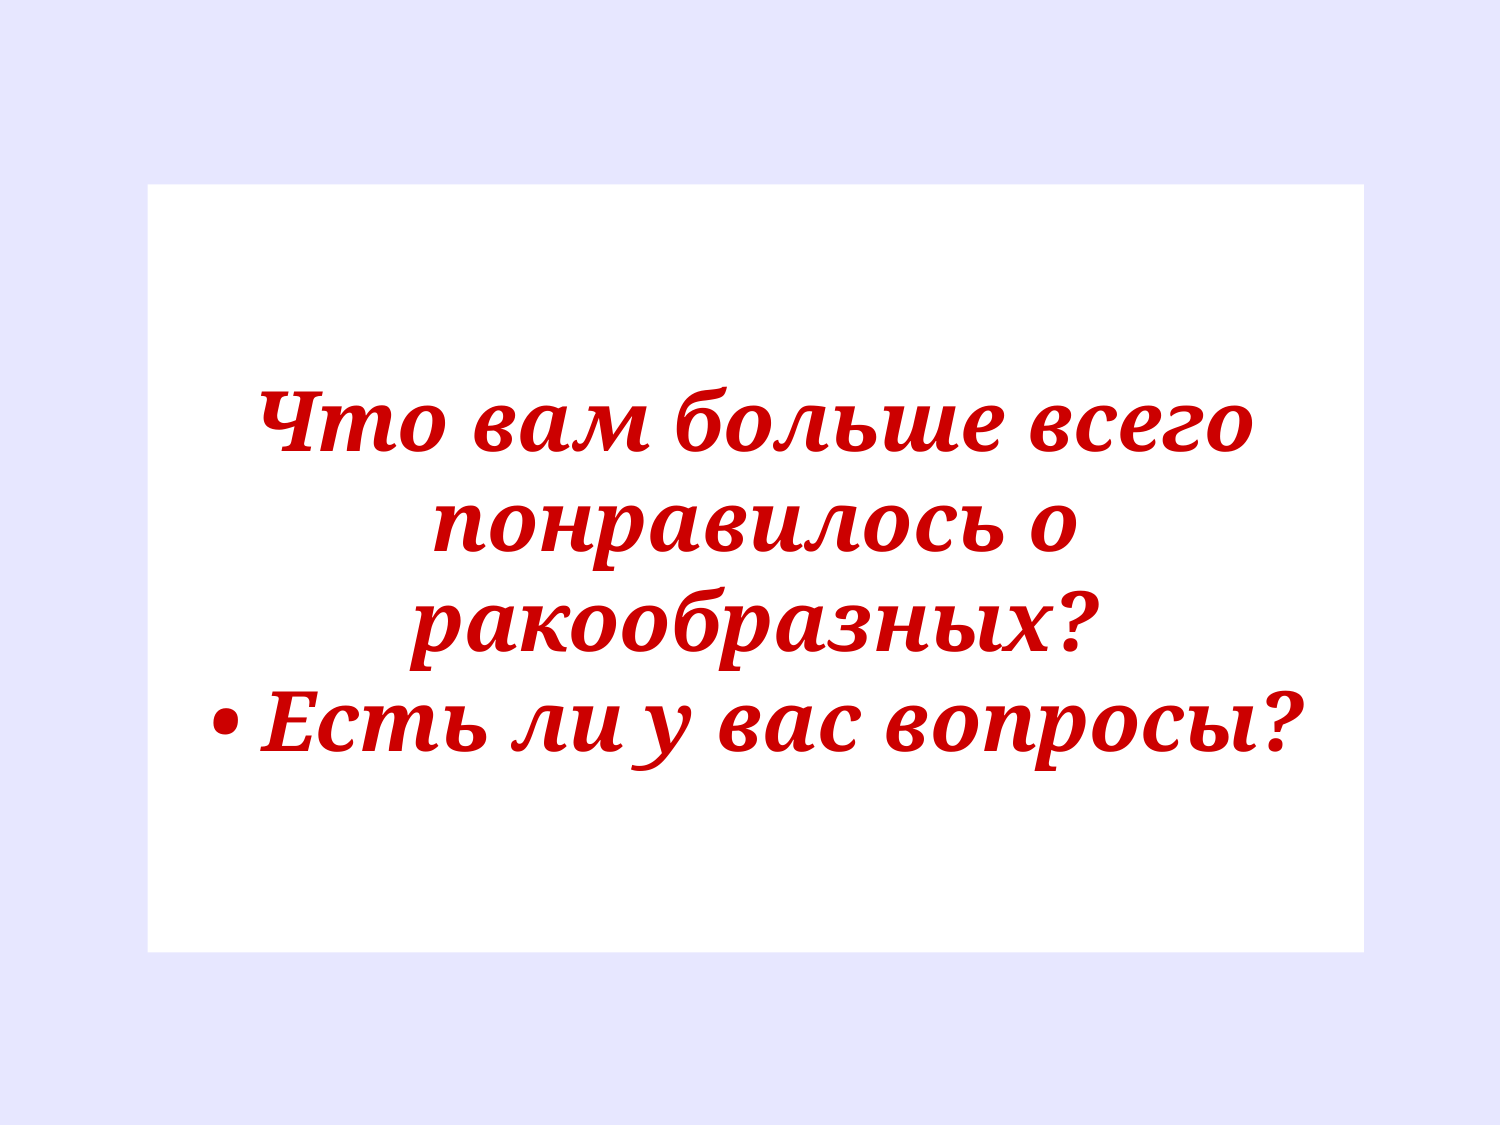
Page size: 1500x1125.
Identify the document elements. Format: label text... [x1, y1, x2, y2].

title Что вам больше всего понравилось о ракообразных? • Есть ли у вас вопросы? [147, 184, 1365, 953]
